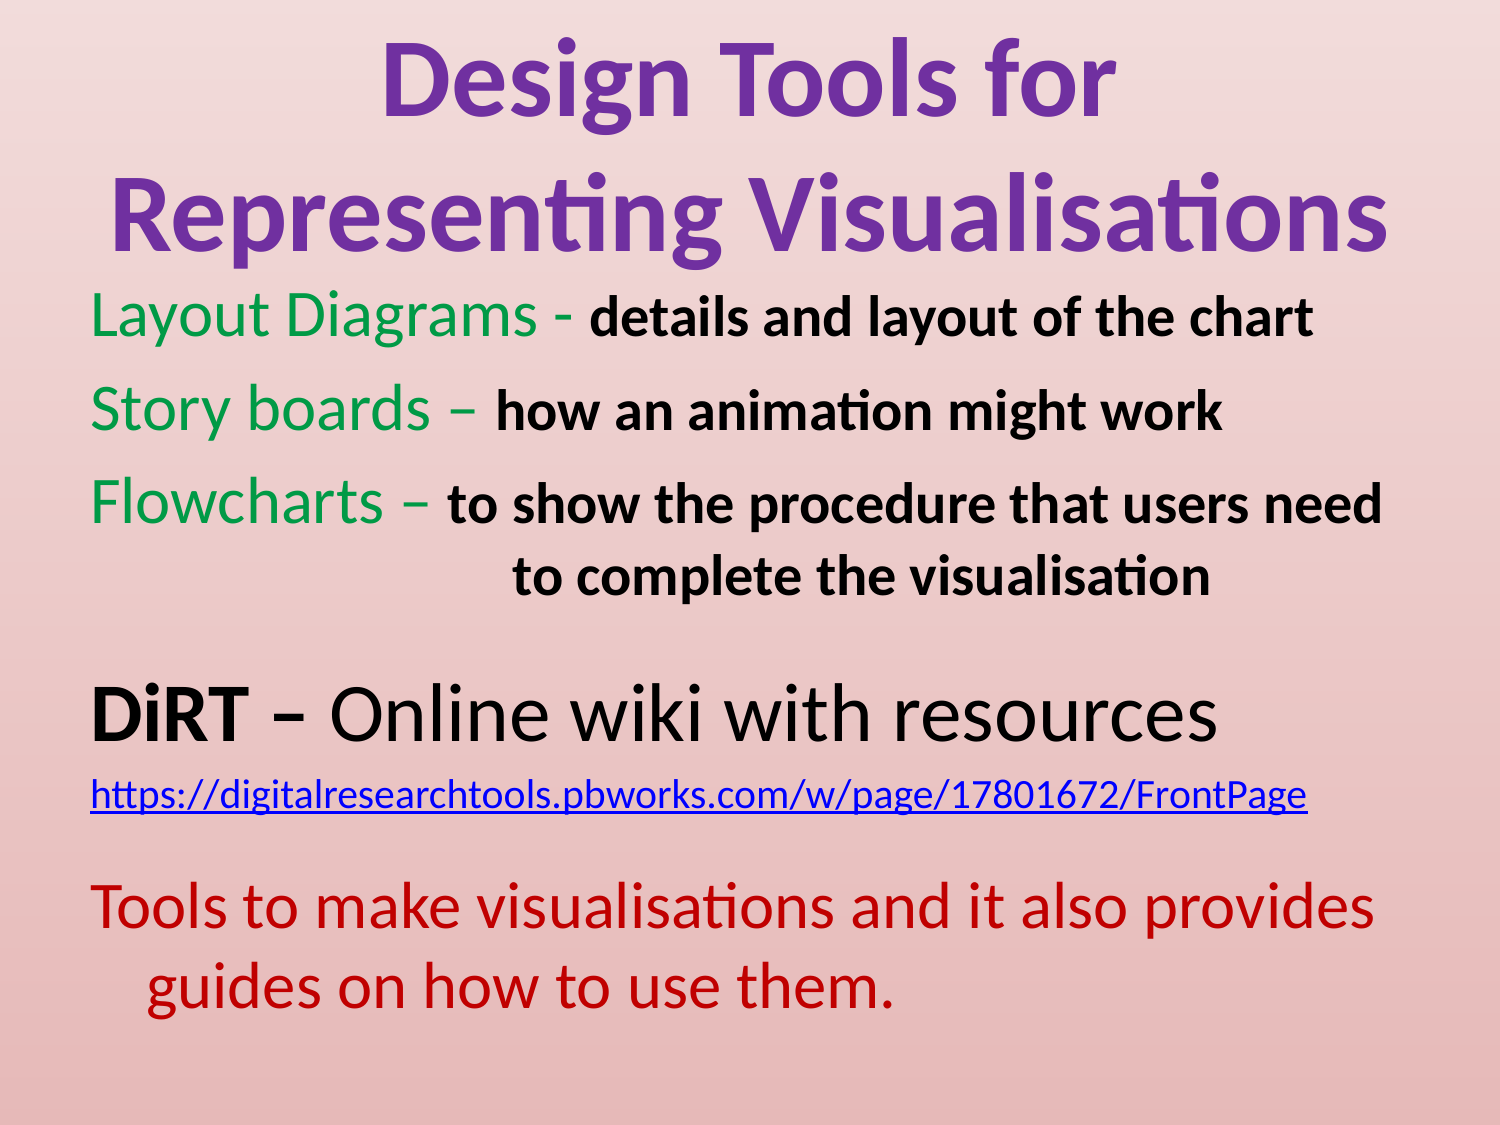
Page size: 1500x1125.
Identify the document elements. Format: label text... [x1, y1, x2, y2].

title Design Tools for Representing Visualisations [75, 45, 1425, 233]
list Layout Diagrams - details and layout of the chart Story boards – how an animation might work Flowcharts – to show the procedure that users need to complete the visualisation DiRT – Online wiki with resources https://digitalresearchtools.pbworks.com/w/page/17801672/FrontPage Tools to make visualisations and it also provides guides on how to use them. [75, 262, 1425, 1094]
